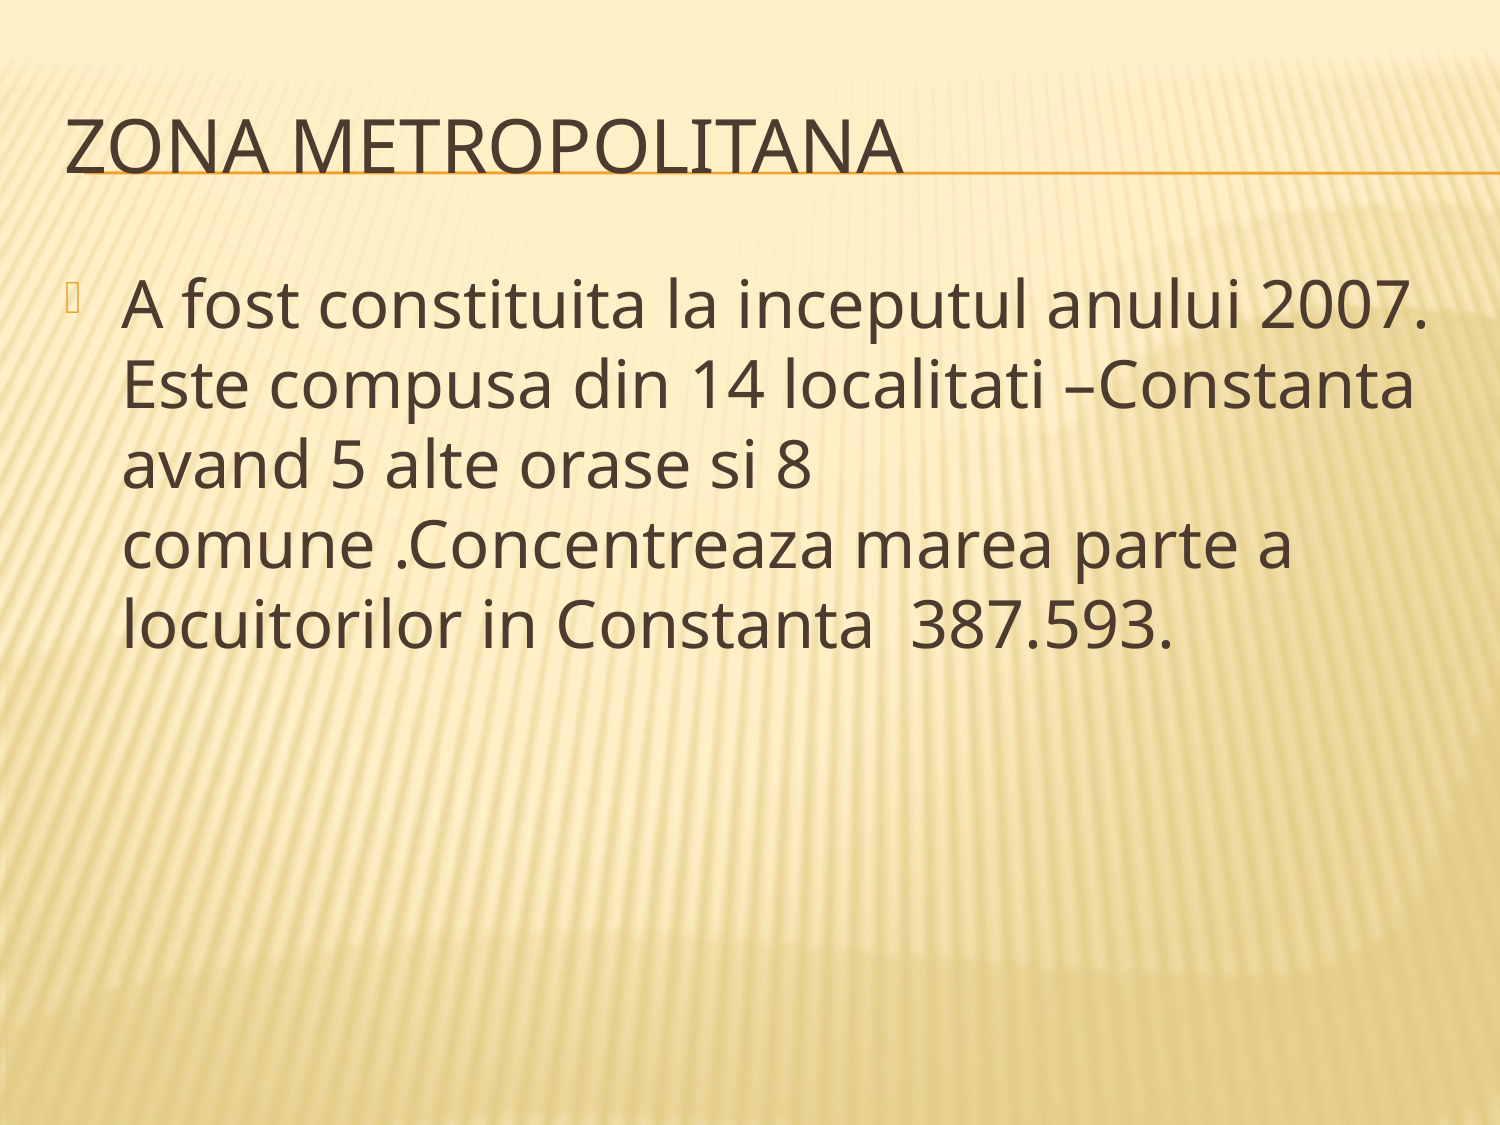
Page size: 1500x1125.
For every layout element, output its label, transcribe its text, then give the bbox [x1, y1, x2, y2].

title Zona metropolitana [50, 75, 1475, 213]
list A fost constituita la inceputul anului 2007. Este compusa din 14 localitati –Constanta avand 5 alte orase si 8 comune .Concentreaza marea parte a locuitorilor in Constanta 387.593. [50, 254, 1475, 998]
